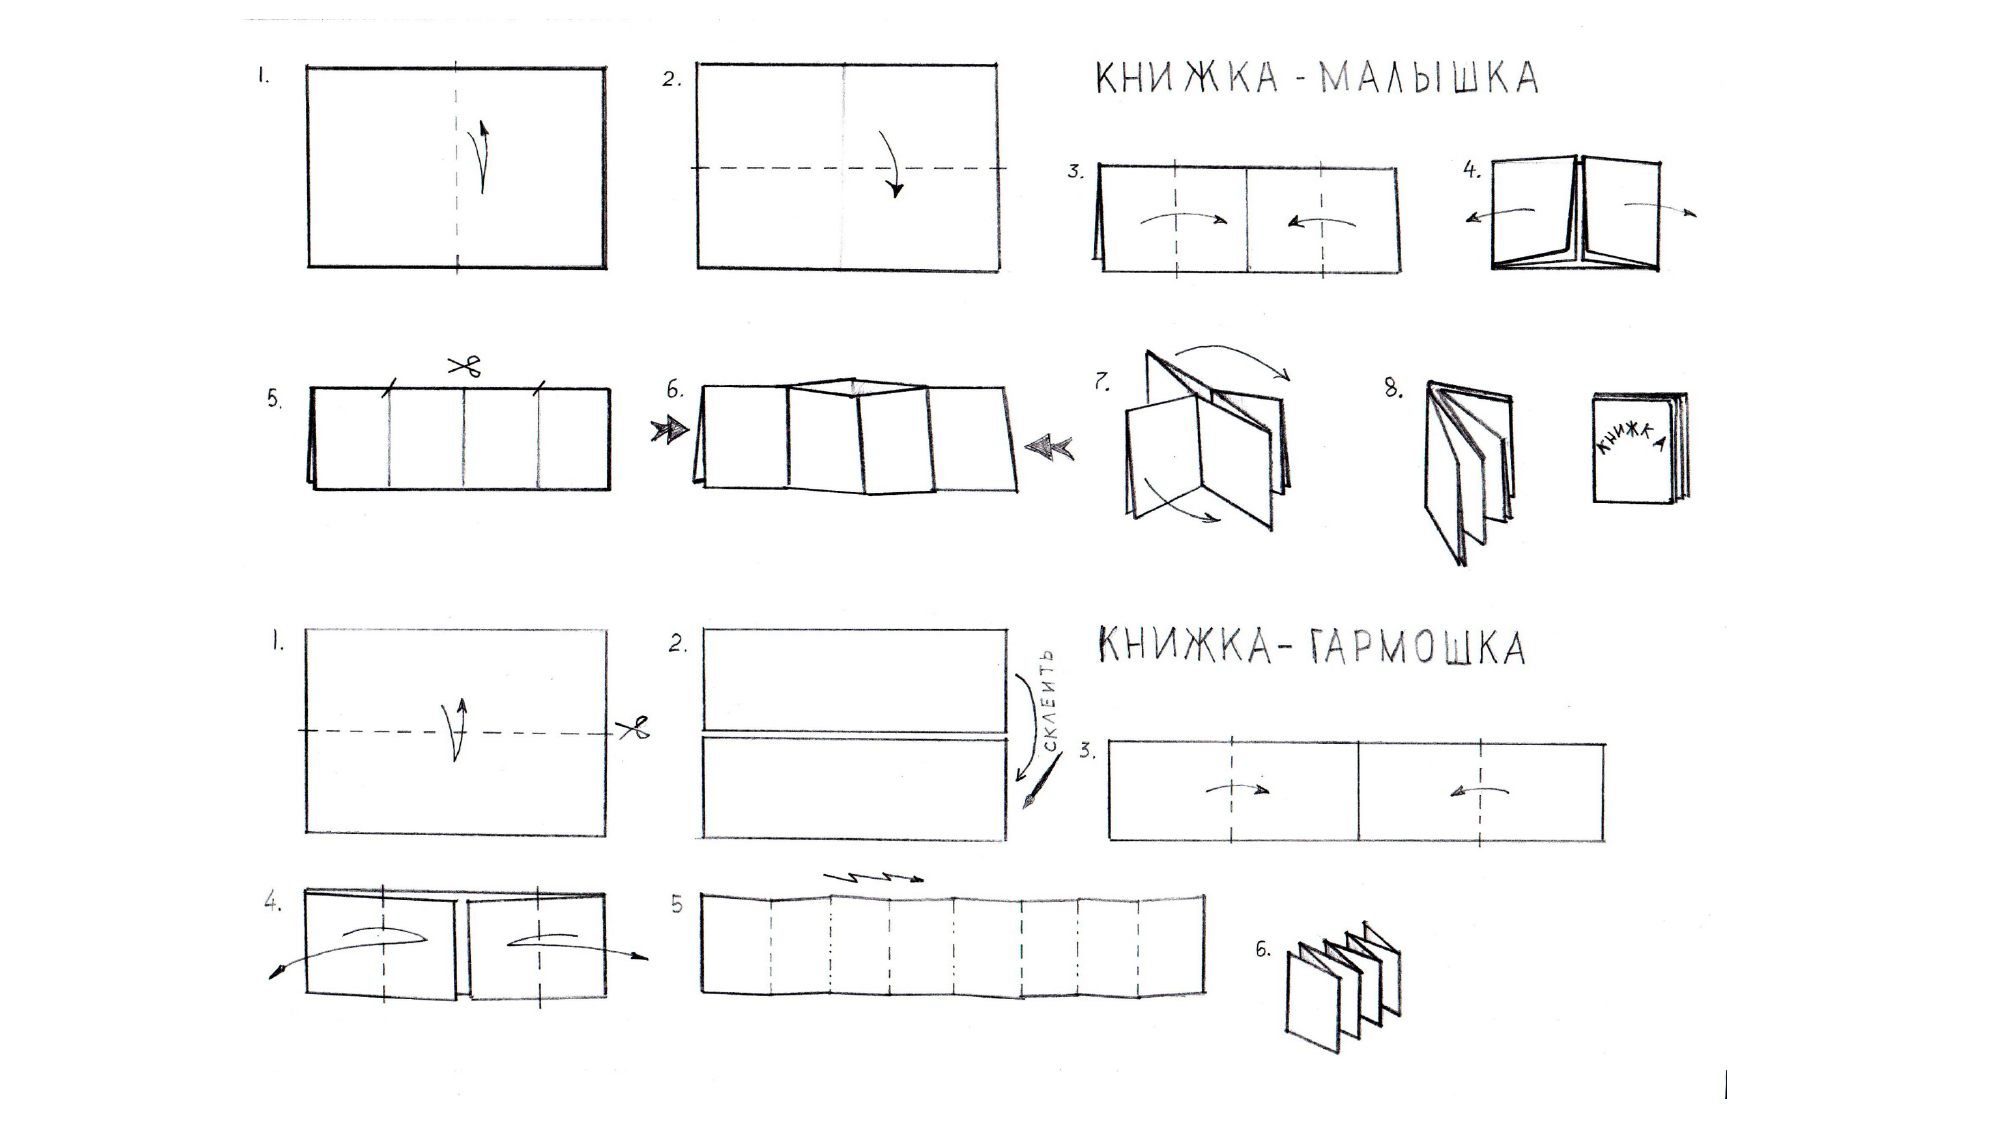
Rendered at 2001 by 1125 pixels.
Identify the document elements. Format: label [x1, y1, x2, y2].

picture [242, 19, 1727, 1099]
